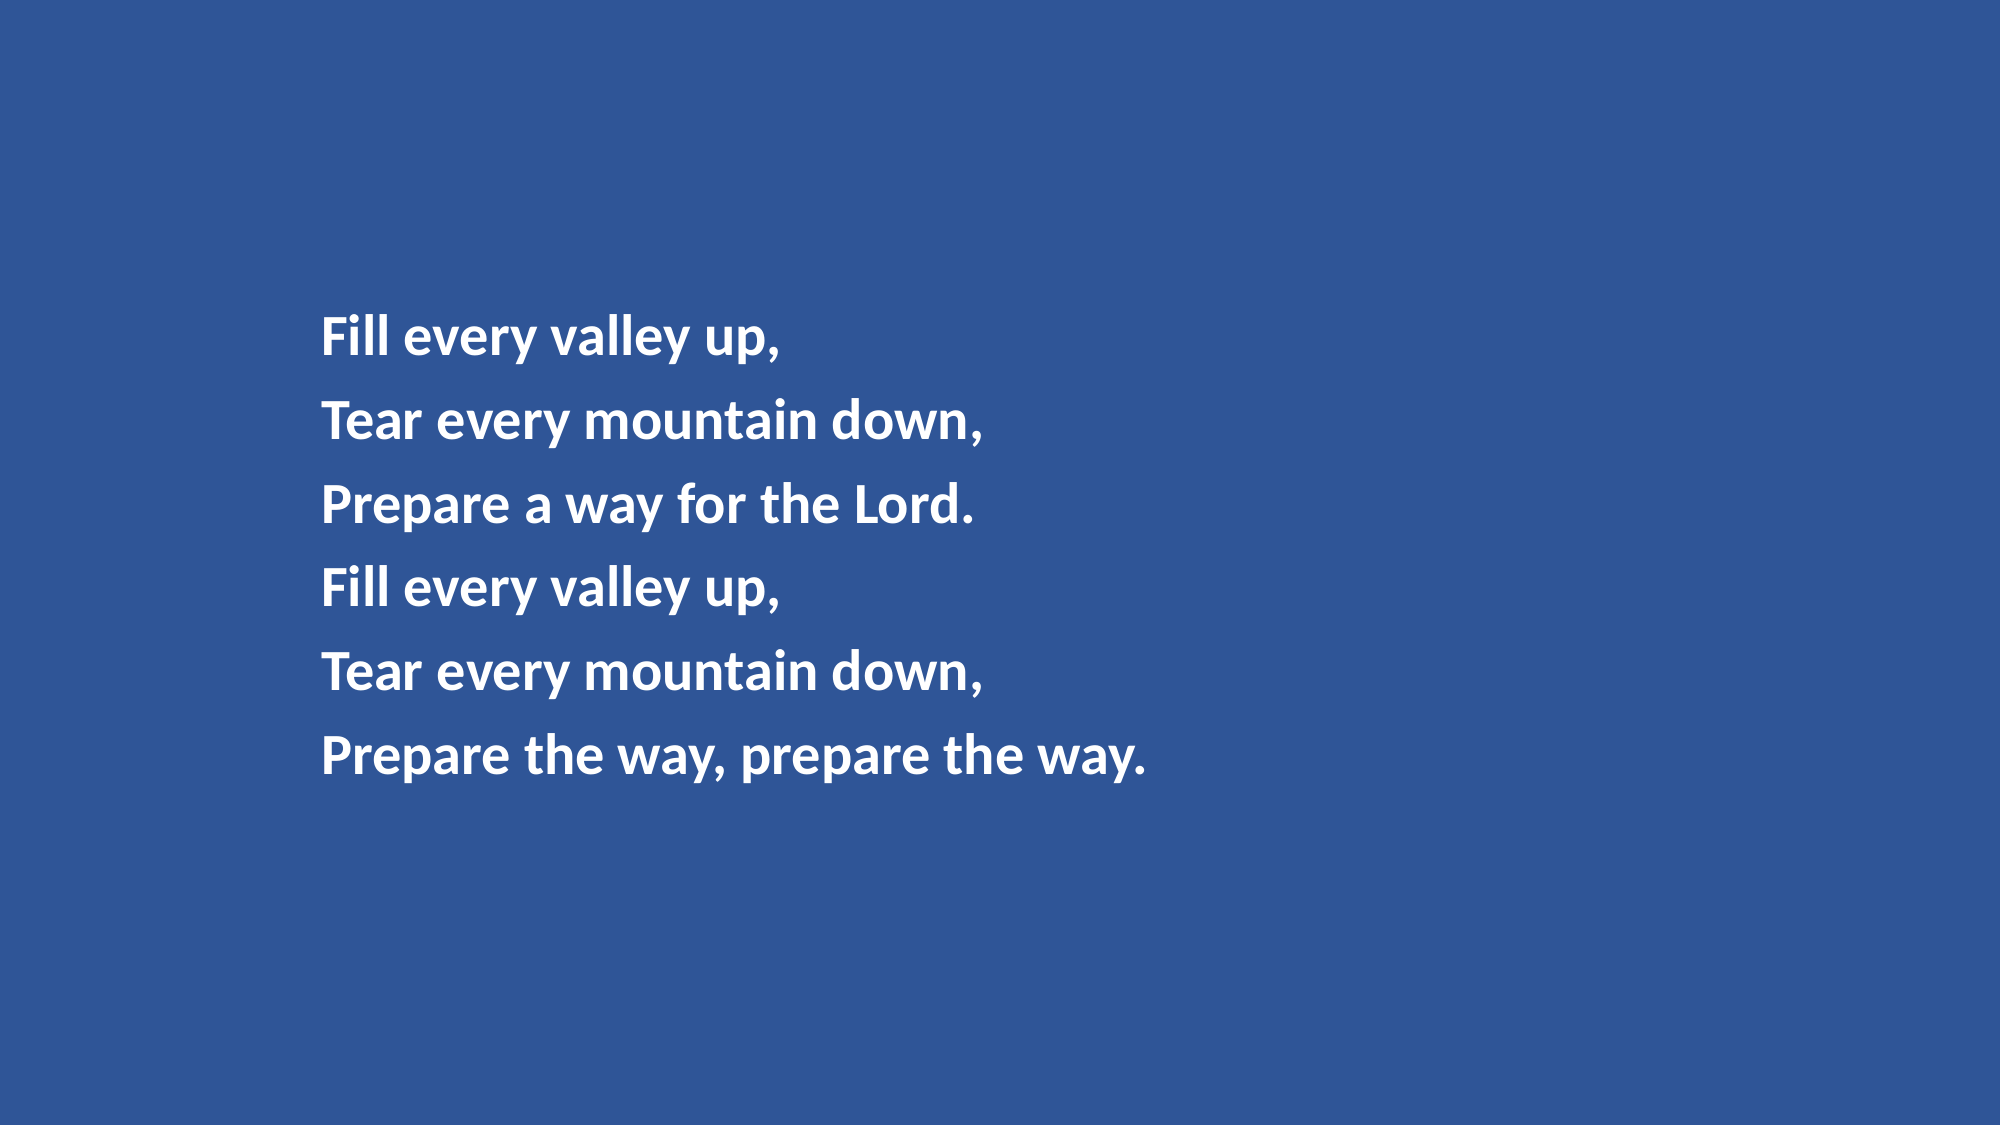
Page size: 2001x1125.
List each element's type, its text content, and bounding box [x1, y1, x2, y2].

text_box Fill every valley up, Tear every mountain down, Prepare a way for the Lord. Fill every valley up, Tear every mountain down, Prepare the way, prepare the way. [306, 297, 1694, 827]
